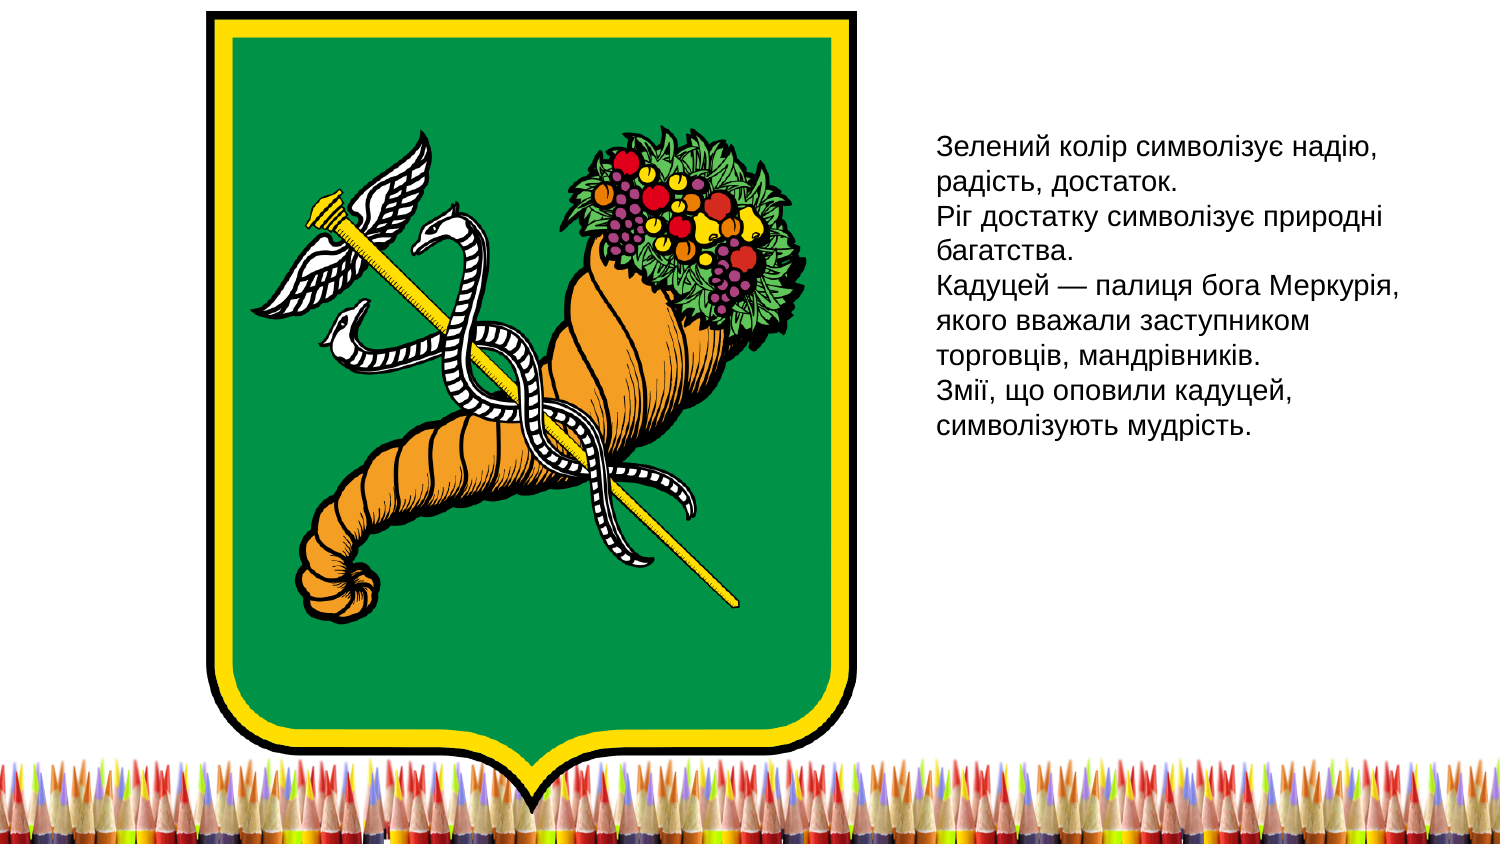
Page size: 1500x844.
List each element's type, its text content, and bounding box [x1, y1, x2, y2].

text_box Зелений колір символізує надію, радість, достаток. Ріг достатку символізує природні багатства. Кадуцей — палиця бога Меркурія, якого вважали заступником торговців, мандрівників. Змії, що оповили кадуцей, символізують мудрість. [921, 119, 1430, 449]
picture [0, 11, 1500, 844]
